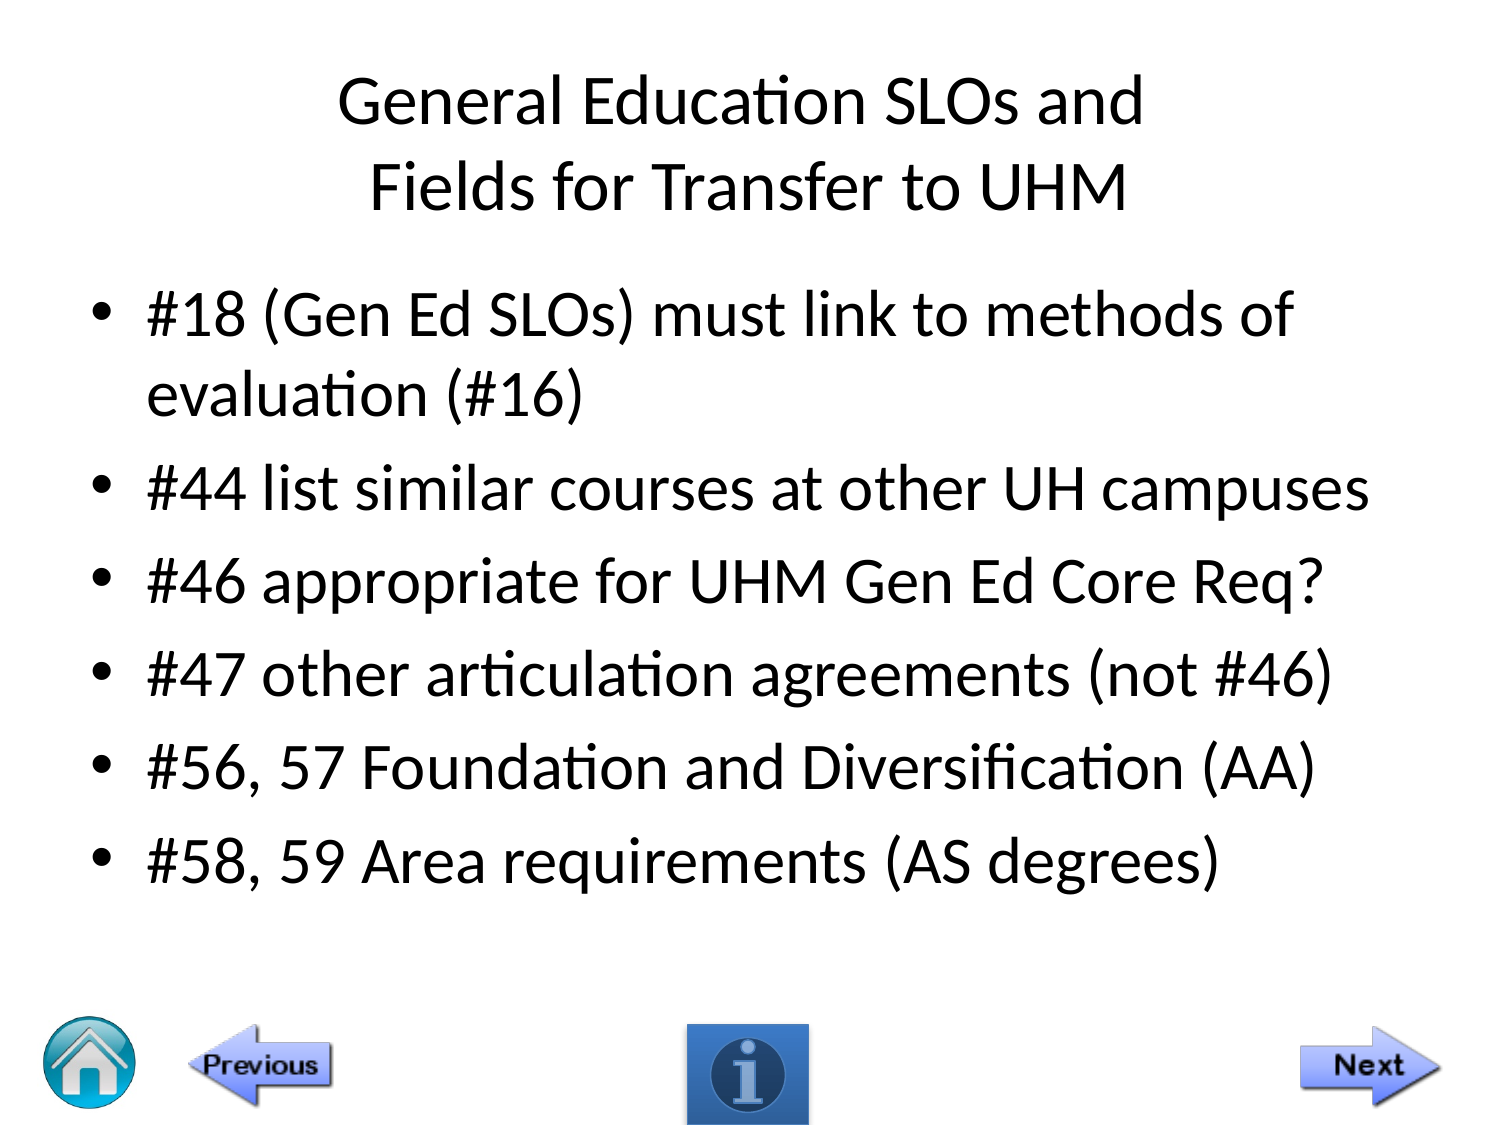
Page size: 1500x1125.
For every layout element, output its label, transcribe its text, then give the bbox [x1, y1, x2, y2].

text_box [687, 1024, 809, 1125]
picture [37, 1009, 141, 1113]
list #18 (Gen Ed SLOs) must link to methods of evaluation (#16) #44 list similar courses at other UH campuses #46 appropriate for UHM Gen Ed Core Req? #47 other articulation agreements (not #46) #56, 57 Foundation and Diversification (AA) #58, 59 Area requirements (AS degrees) [75, 262, 1425, 1005]
picture [1299, 1025, 1447, 1113]
picture [187, 1023, 338, 1113]
title General Education SLOs and Fields for Transfer to UHM [75, 45, 1425, 233]
